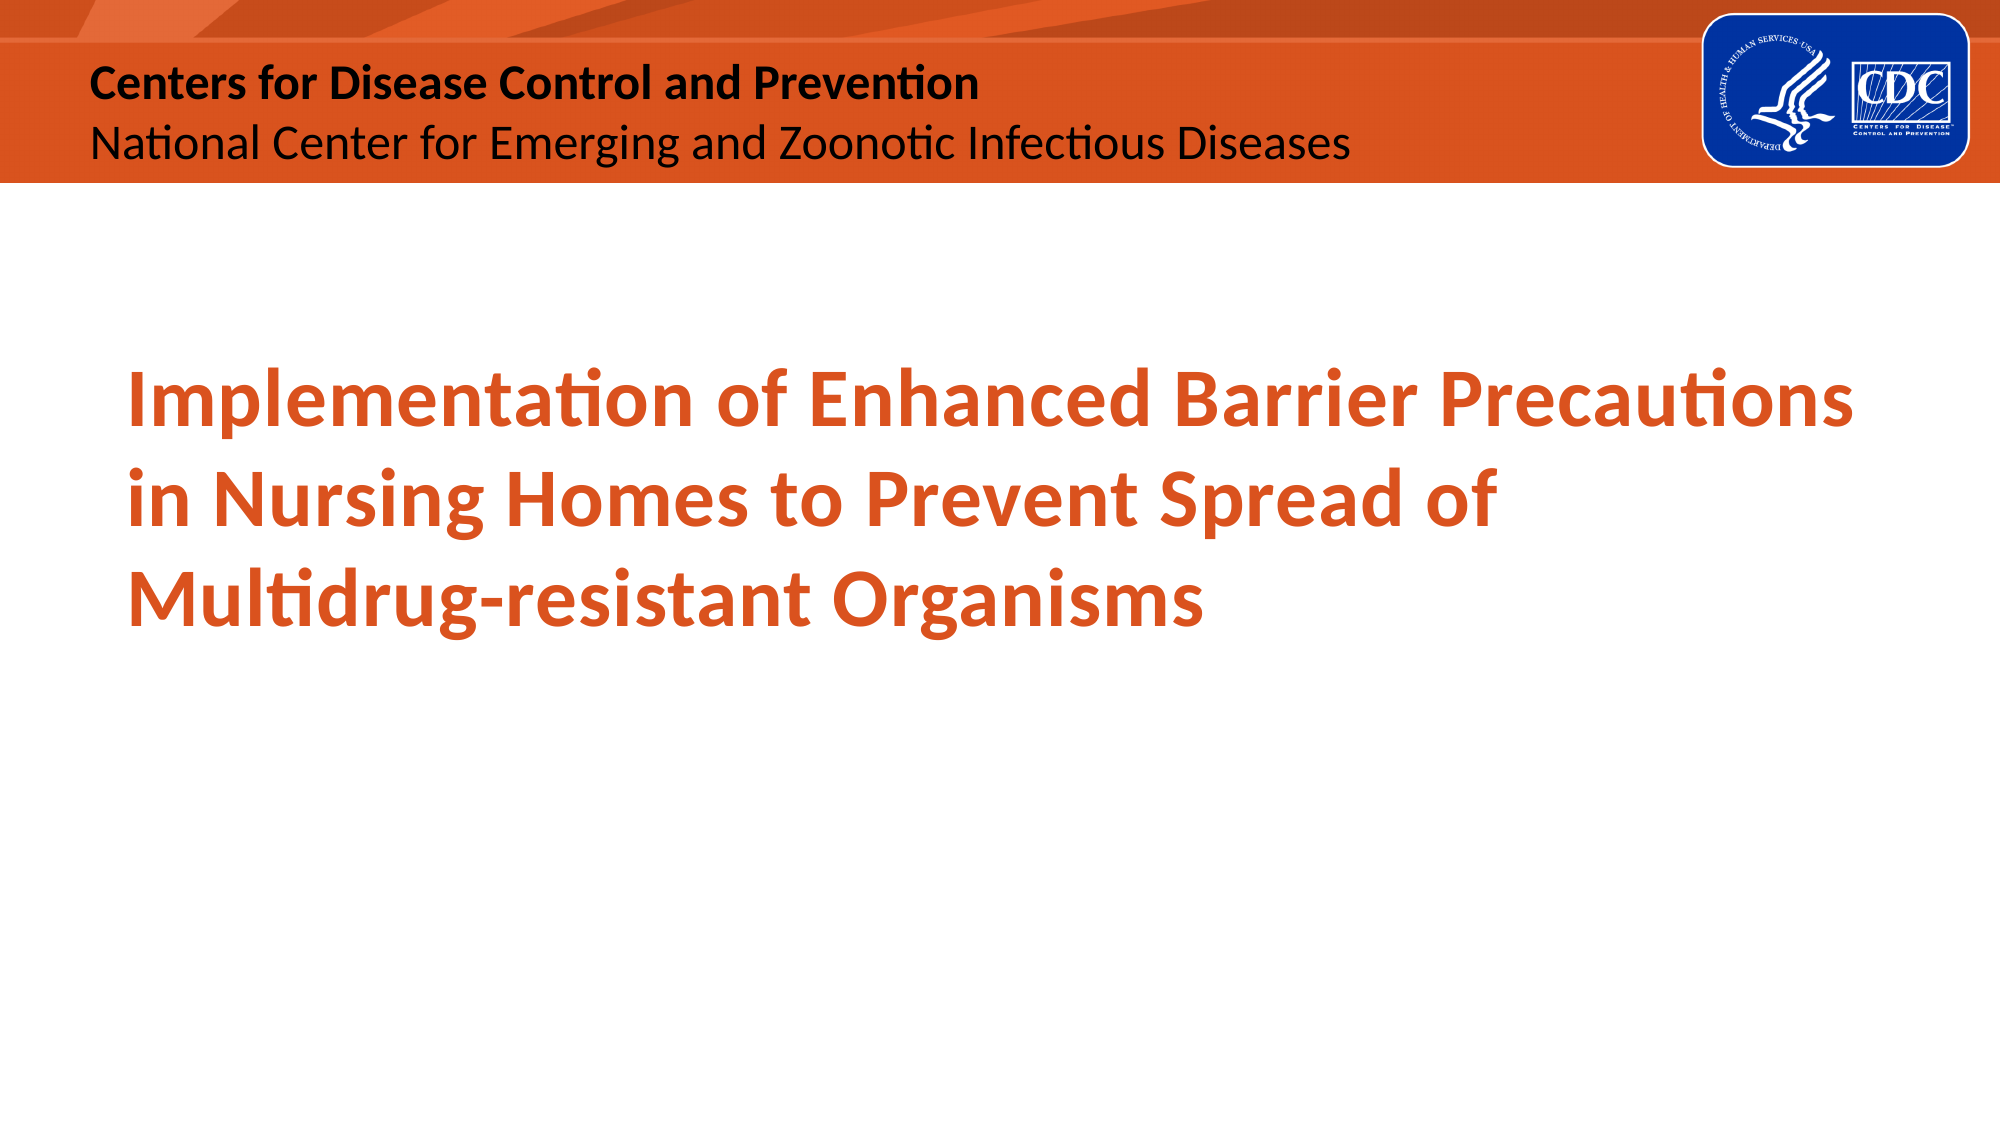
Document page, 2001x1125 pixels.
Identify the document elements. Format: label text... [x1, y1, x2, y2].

picture [0, 0, 2000, 183]
title Implementation of Enhanced Barrier Precautions in Nursing Homes to Prevent Spread of Multidrug-resistant Organisms [111, 274, 1890, 892]
